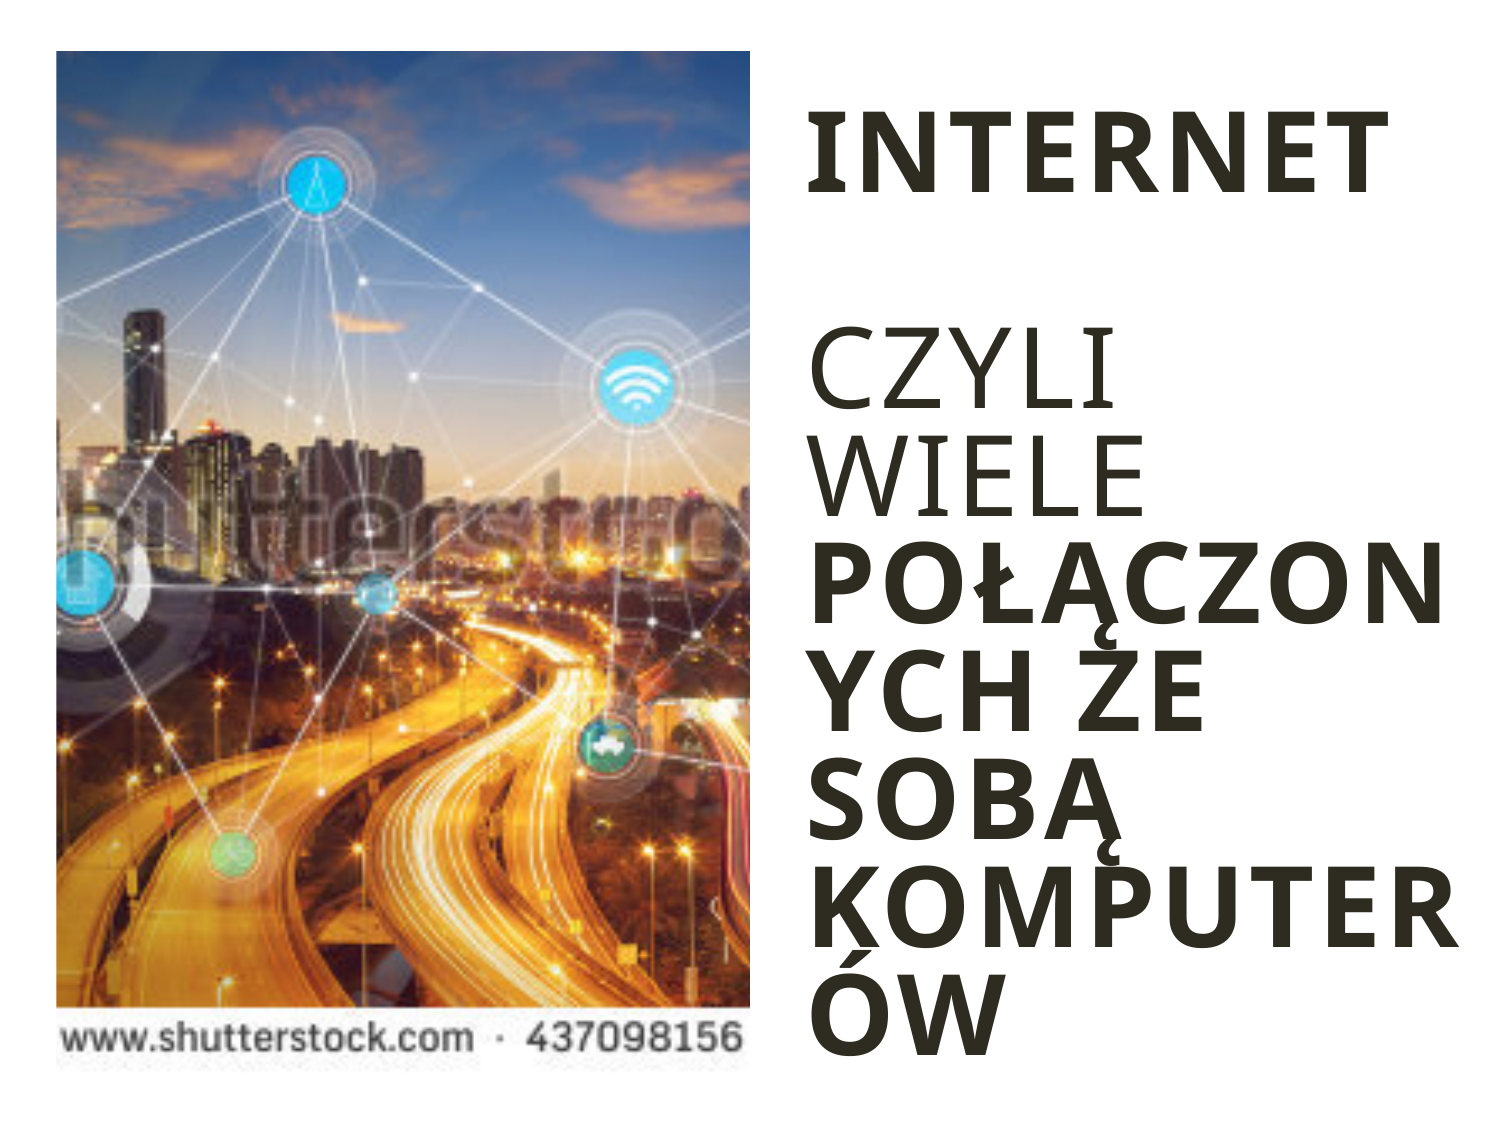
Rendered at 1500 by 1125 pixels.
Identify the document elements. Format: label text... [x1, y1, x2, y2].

title Internet czyli wiele połączonych ze sobą komputerów [790, 58, 1482, 1125]
picture [56, 51, 751, 1076]
